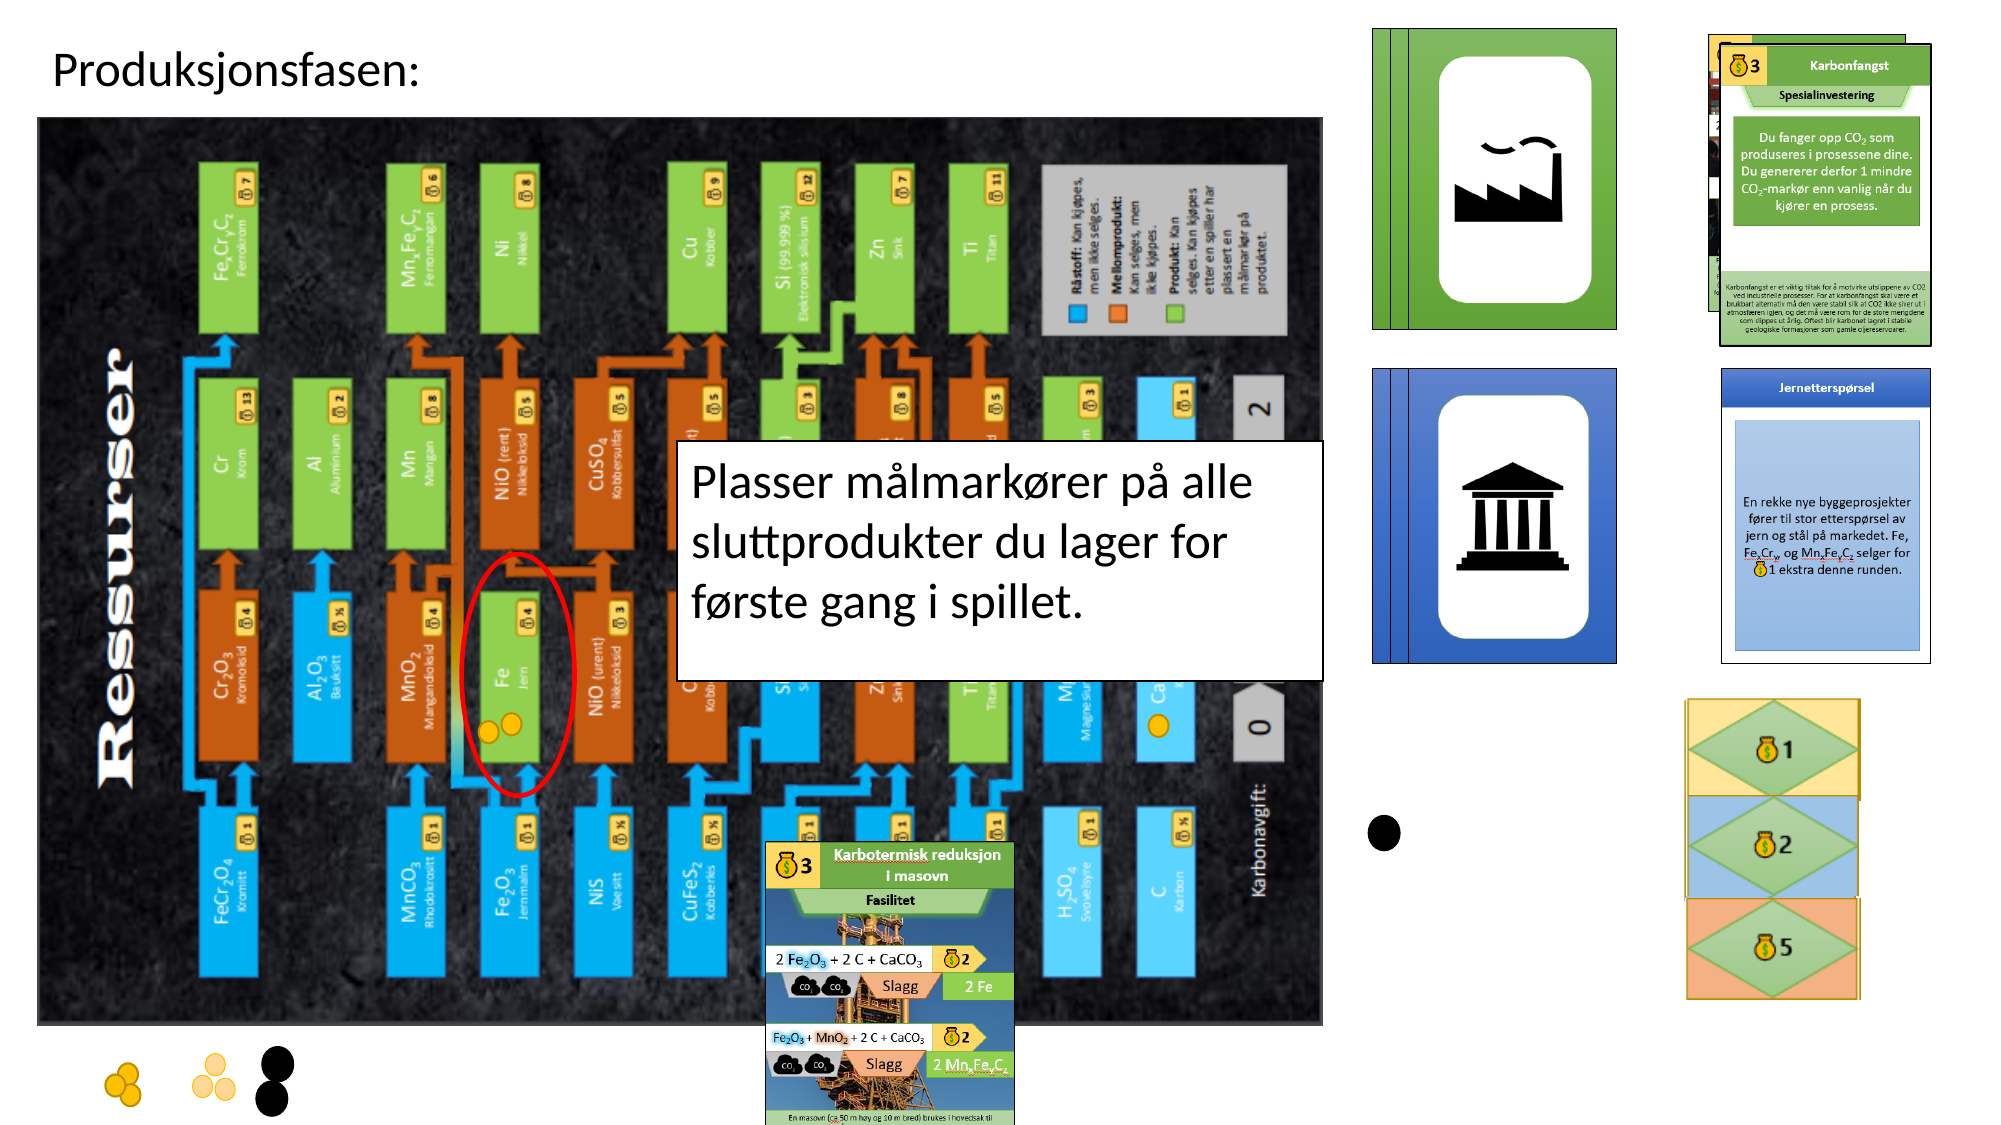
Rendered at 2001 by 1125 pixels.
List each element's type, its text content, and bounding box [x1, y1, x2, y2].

picture [1372, 28, 1617, 330]
text_box Produksjonsfasen: [37, 28, 575, 104]
text_box [117, 1062, 140, 1084]
text_box [214, 1077, 236, 1101]
picture [1372, 368, 1617, 664]
text_box [192, 1074, 214, 1099]
text_box [119, 1083, 142, 1108]
picture [1708, 34, 1930, 346]
picture [37, 117, 1323, 1125]
text_box [104, 1073, 127, 1098]
text_box [204, 1053, 226, 1077]
picture [1683, 697, 1861, 1000]
text_box [261, 1045, 295, 1083]
picture [1721, 368, 1931, 664]
text_box [1367, 814, 1401, 852]
text_box [255, 1080, 289, 1117]
